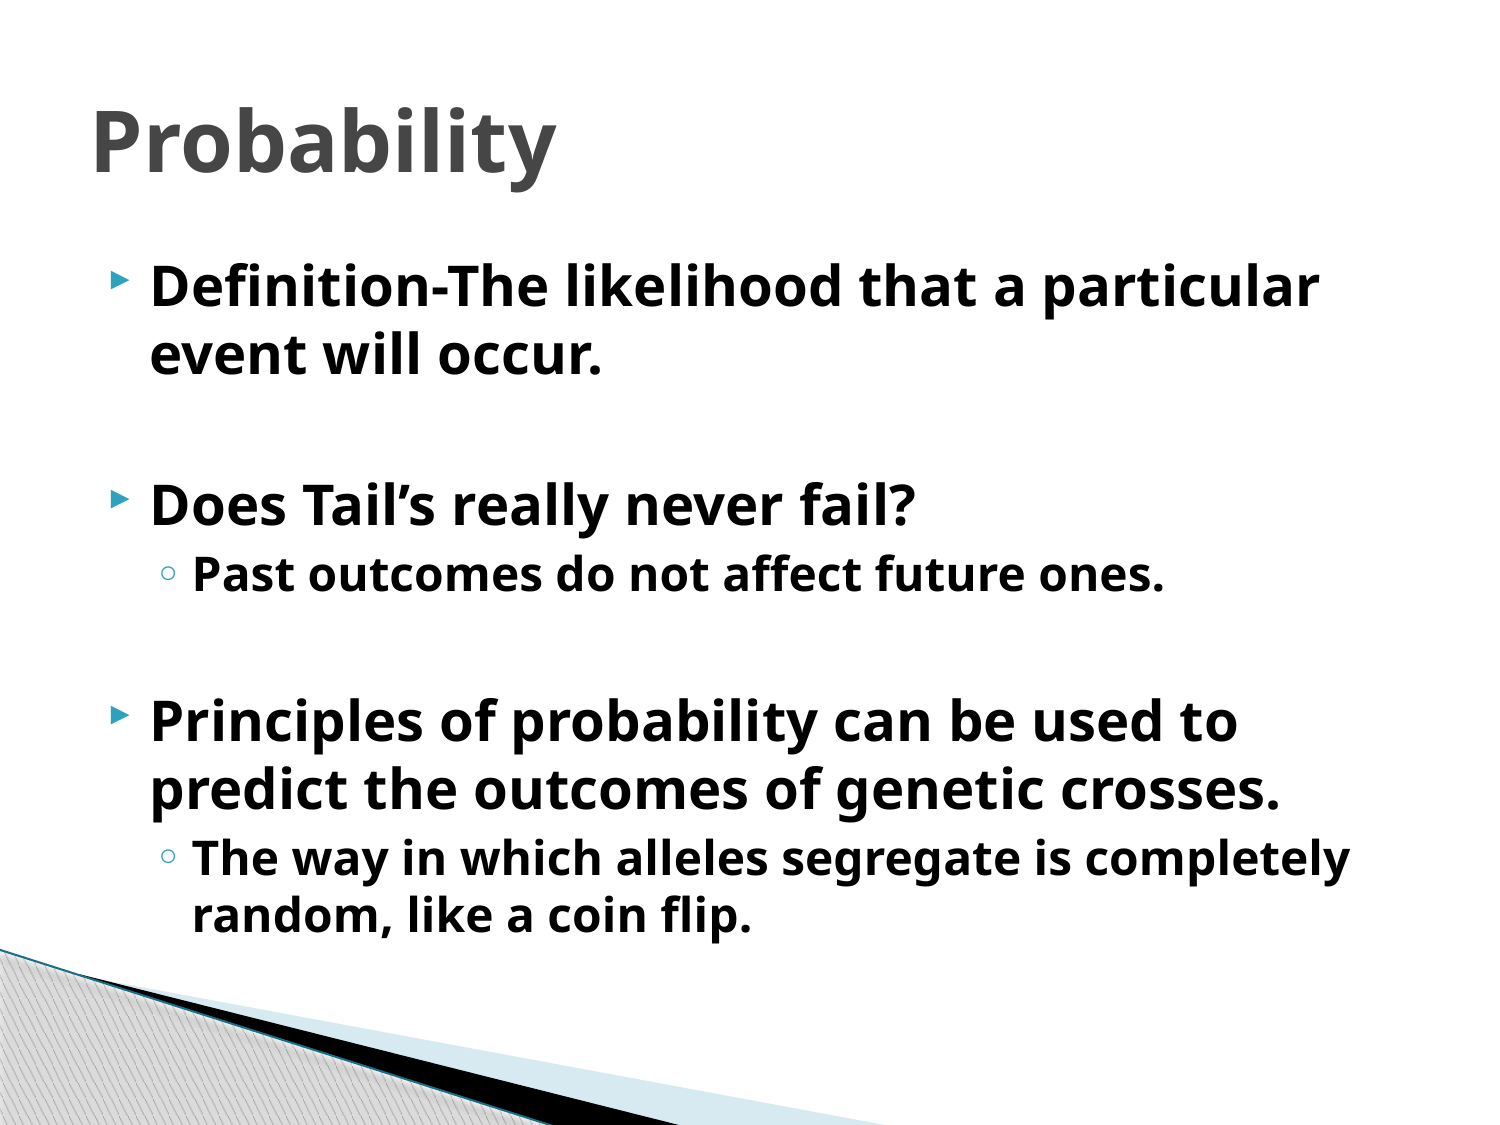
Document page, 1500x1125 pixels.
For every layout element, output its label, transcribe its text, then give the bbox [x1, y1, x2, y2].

list Definition-The likelihood that a particular event will occur. Does Tail’s really never fail? Past outcomes do not affect future ones. Principles of probability can be used to predict the outcomes of genetic crosses. The way in which alleles segregate is completely random, like a coin flip. [75, 243, 1425, 986]
title Probability [75, 45, 1425, 233]
